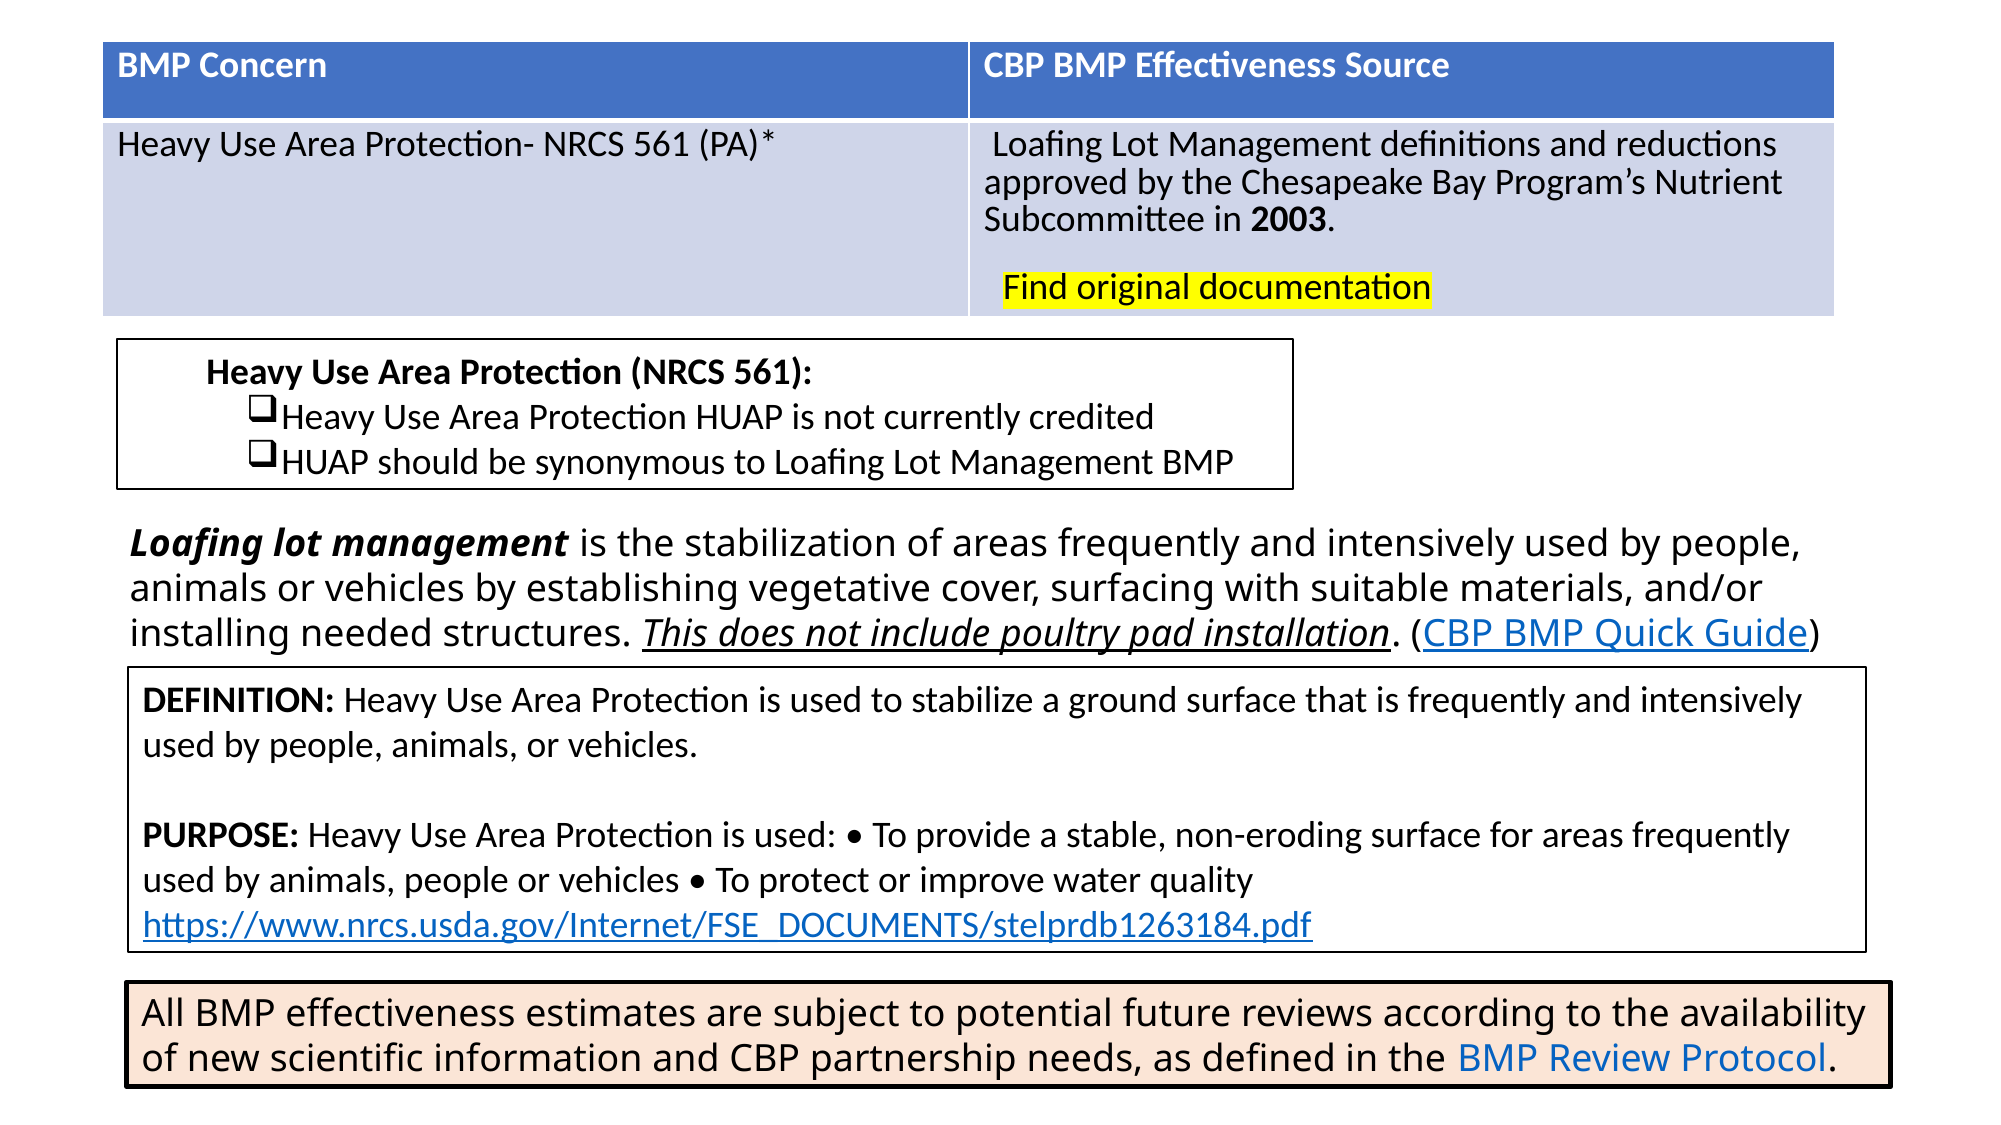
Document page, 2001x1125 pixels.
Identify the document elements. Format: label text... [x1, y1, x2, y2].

text_box DEFINITION: Heavy Use Area Protection is used to stabilize a ground surface that is frequently and intensively used by people, animals, or vehicles. PURPOSE: Heavy Use Area Protection is used: • To provide a stable, non-eroding surface for areas frequently used by animals, people or vehicles • To protect or improve water quality https://www.nrcs.usda.gov/Internet/FSE_DOCUMENTS/stelprdb1263184.pdf [127, 667, 1866, 953]
text_box Heavy Use Area Protection (NRCS 561): Heavy Use Area Protection HUAP is not currently credited HUAP should be synonymous to Loafing Lot Management BMP [116, 339, 1293, 489]
table_cell Heavy Use Area Protection- NRCS 561 (PA)* [103, 123, 968, 316]
text_box Find original documentation [988, 254, 1464, 315]
text_box Loafing lot management is the stabilization of areas frequently and intensively used by people, animals or vehicles by establishing vegetative cover, surfacing with suitable materials, and/or installing needed structures. This does not include poultry pad installation. (CBP BMP Quick Guide) [114, 511, 1844, 667]
table_header CBP BMP Effectiveness Source [970, 42, 1834, 118]
text_box All BMP effectiveness estimates are subject to potential future reviews according to the availability of new scientific information and CBP partnership needs, as defined in the BMP Review Protocol. [126, 982, 1891, 1087]
table_cell Loafing Lot Management definitions and reductions approved by the Chesapeake Bay Program’s Nutrient Subcommittee in 2003. [970, 123, 1834, 316]
table_header BMP Concern [103, 42, 968, 118]
